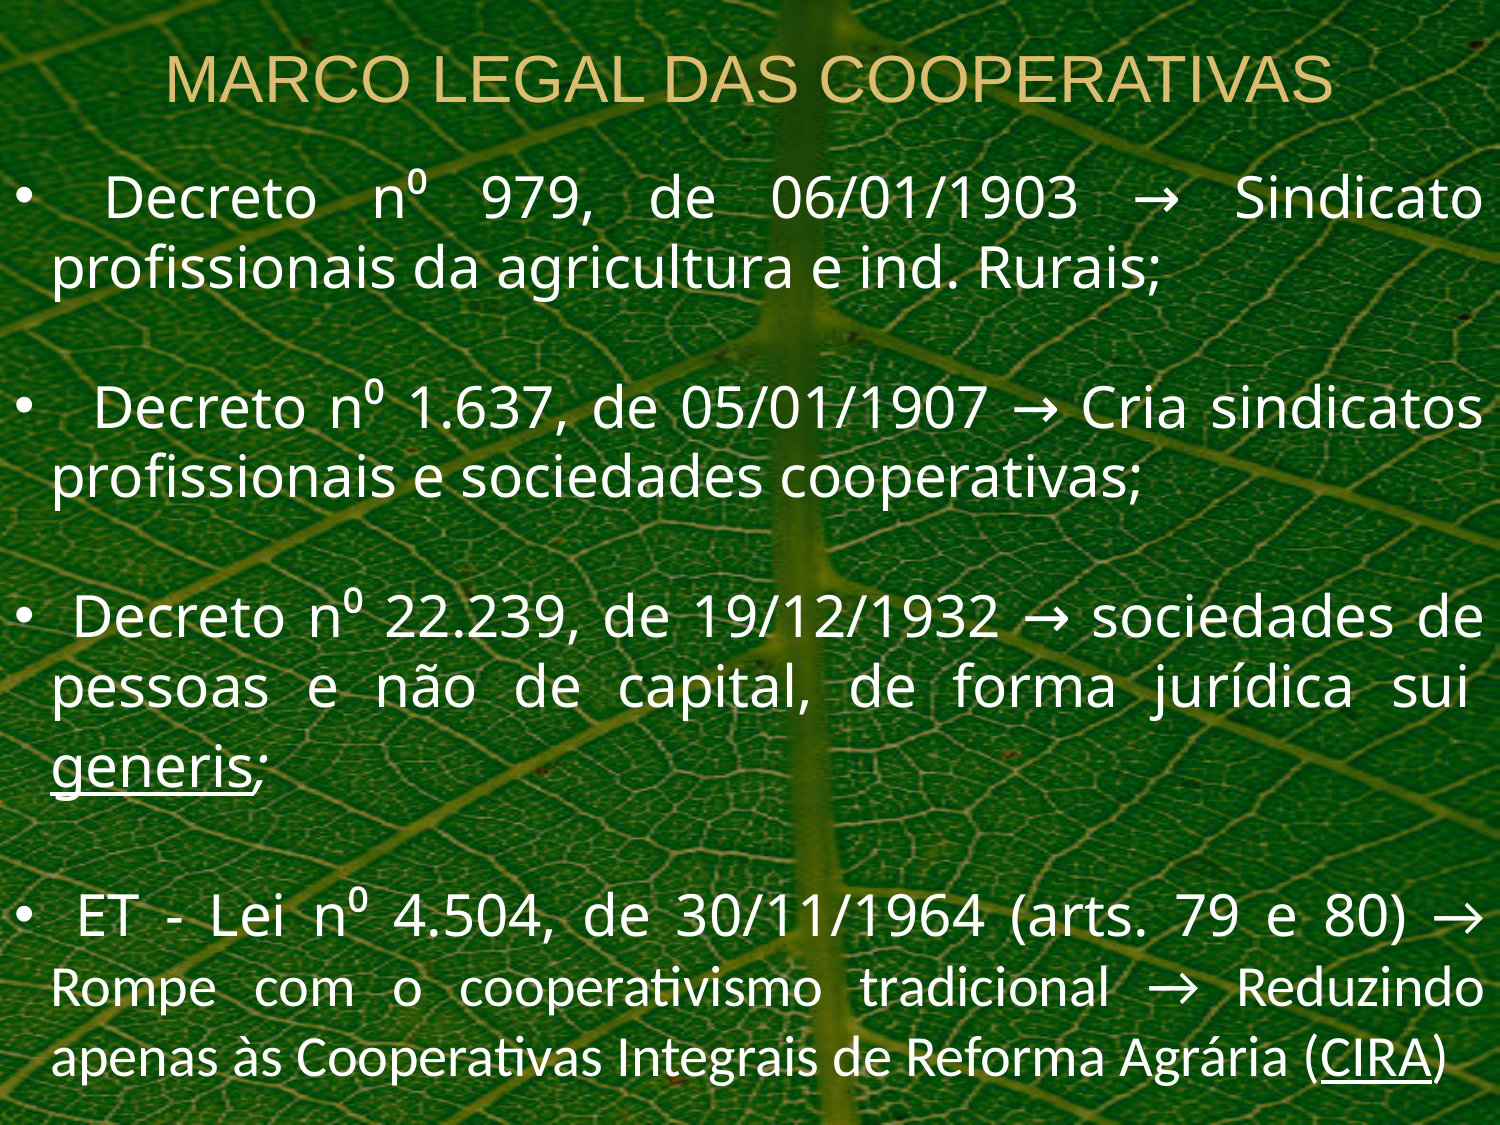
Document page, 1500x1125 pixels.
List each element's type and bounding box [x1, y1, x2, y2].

list [0, 0, 1500, 1125]
